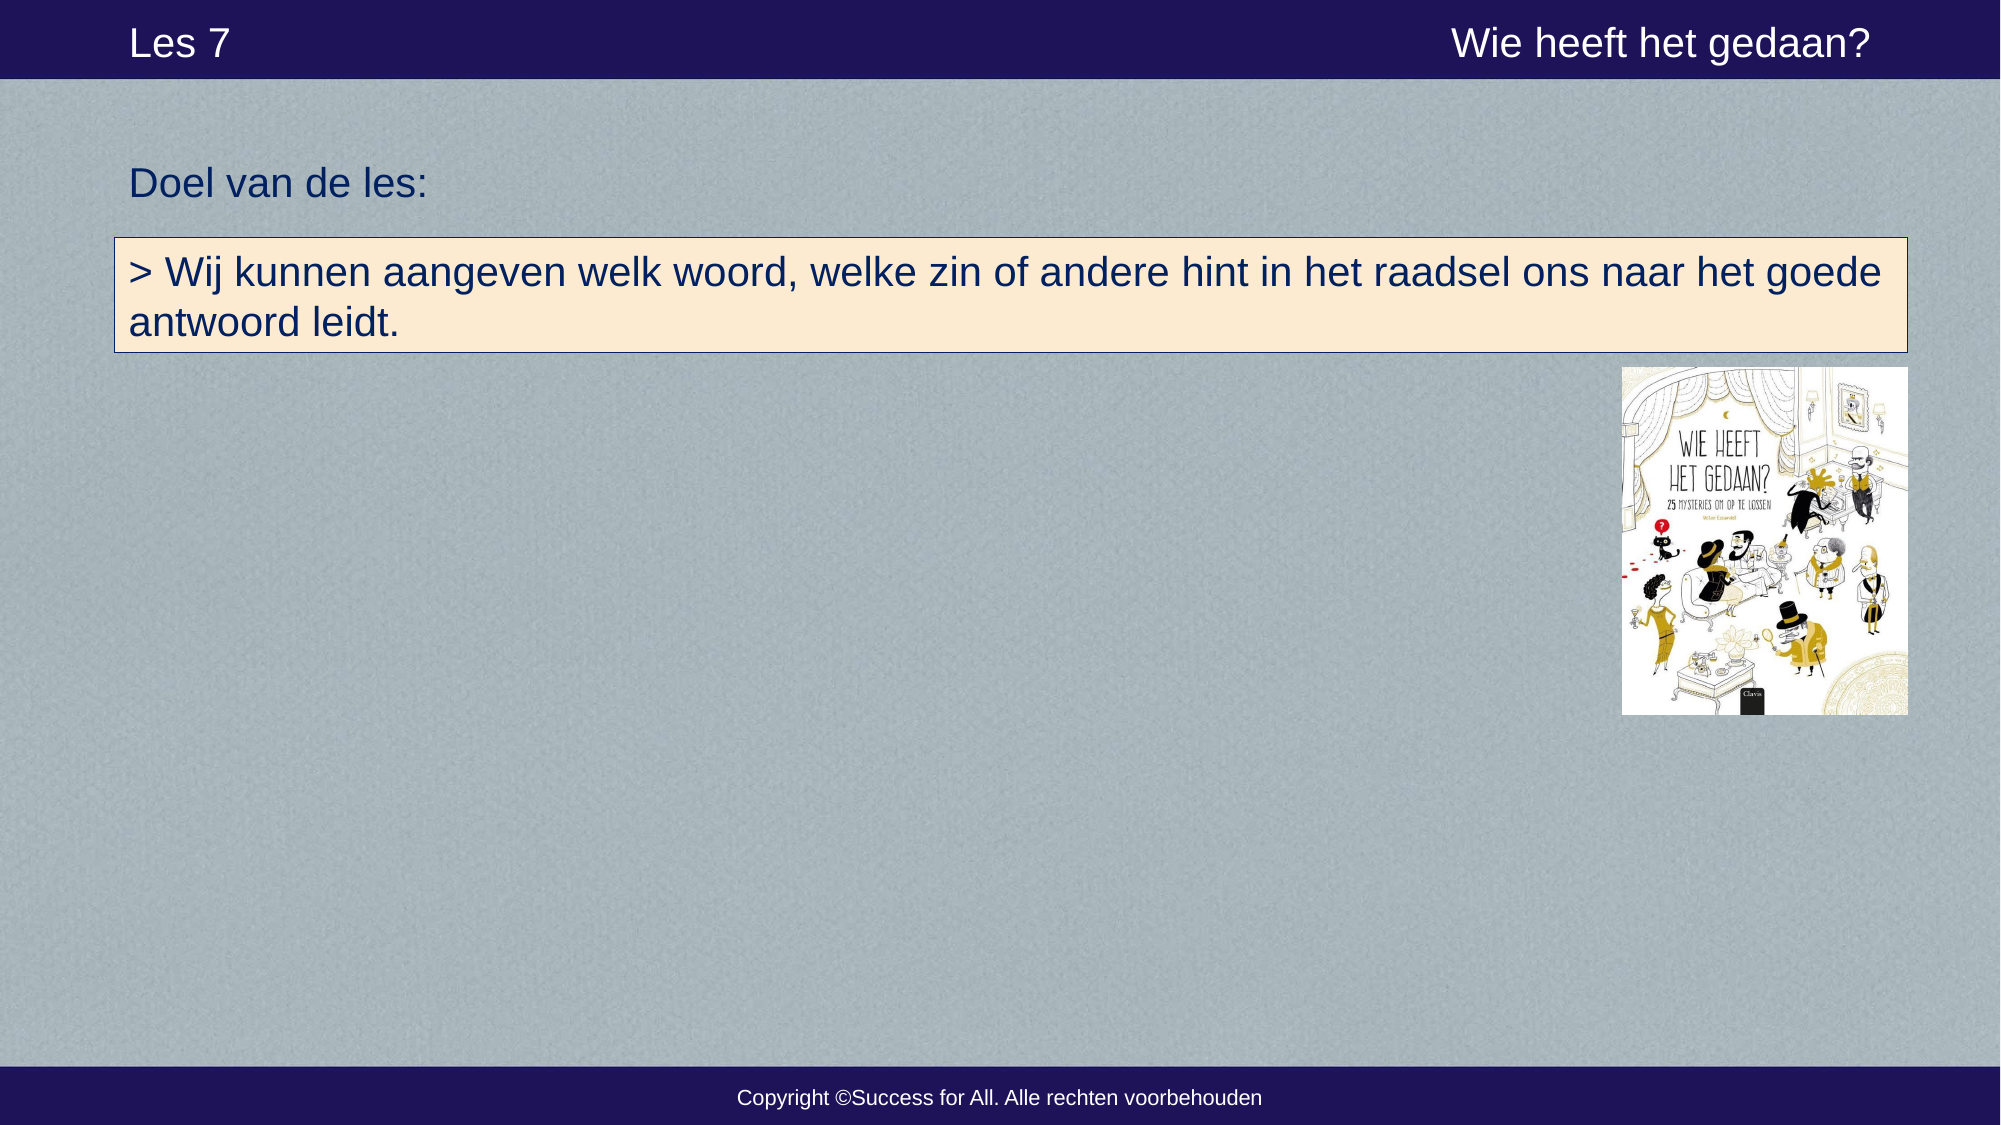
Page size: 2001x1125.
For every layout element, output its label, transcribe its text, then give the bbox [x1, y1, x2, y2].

text_box Copyright ©Success for All. Alle rechten voorbehouden [0, 1076, 2000, 1125]
text_box > Wij kunnen aangeven welk woord, welke zin of andere hint in het raadsel ons naar het goede antwoord leidt. [114, 237, 1908, 353]
text_box Les 7 [114, 8, 354, 73]
picture [0, 0, 2001, 1125]
text_box Doel van de les: [113, 148, 1635, 214]
text_box Wie heeft het gedaan? [999, 8, 1886, 123]
